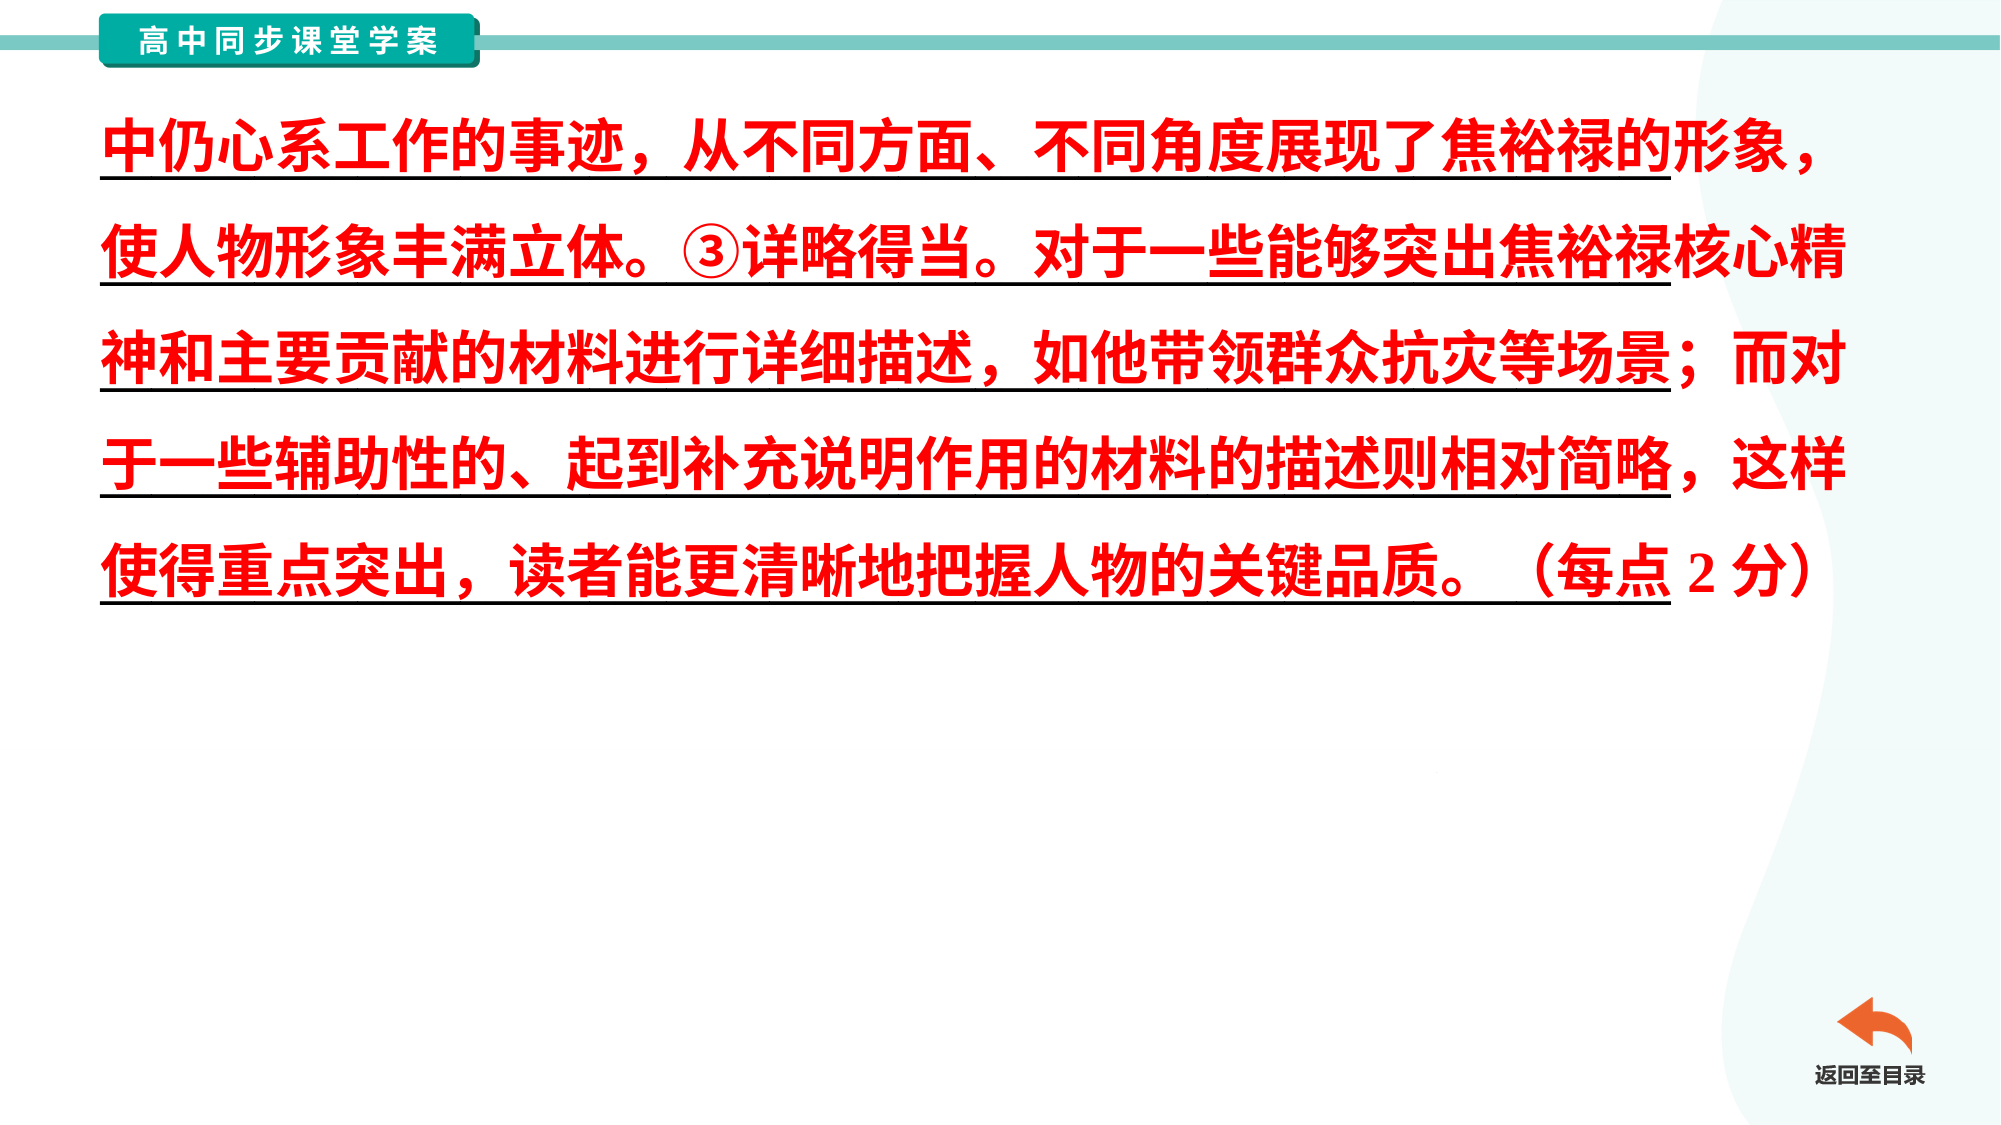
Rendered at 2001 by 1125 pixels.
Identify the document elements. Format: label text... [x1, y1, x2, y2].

text_box _____________________________________________________________ _____________________________________________________________ _____________________________________________________________ _____________________________________________________________ _____________________________________________________________ [100, 604, 1899, 608]
picture [0, 0, 2000, 1125]
text_box 中仍心系工作的事迹，从不同方面、不同角度展现了焦裕禄的形象， 使人物形象丰满立体。③详略得当。对于一些能够突出焦裕禄核心精 神和主要贡献的材料进行详细描述，如他带领群众抗灾等场景；而对 于一些辅助性的、起到补充说明作用的材料的描述则相对简略，这样 使得重点突出，读者能更清晰地把握人物的关键品质。（每点2分） [100, 72, 1899, 604]
